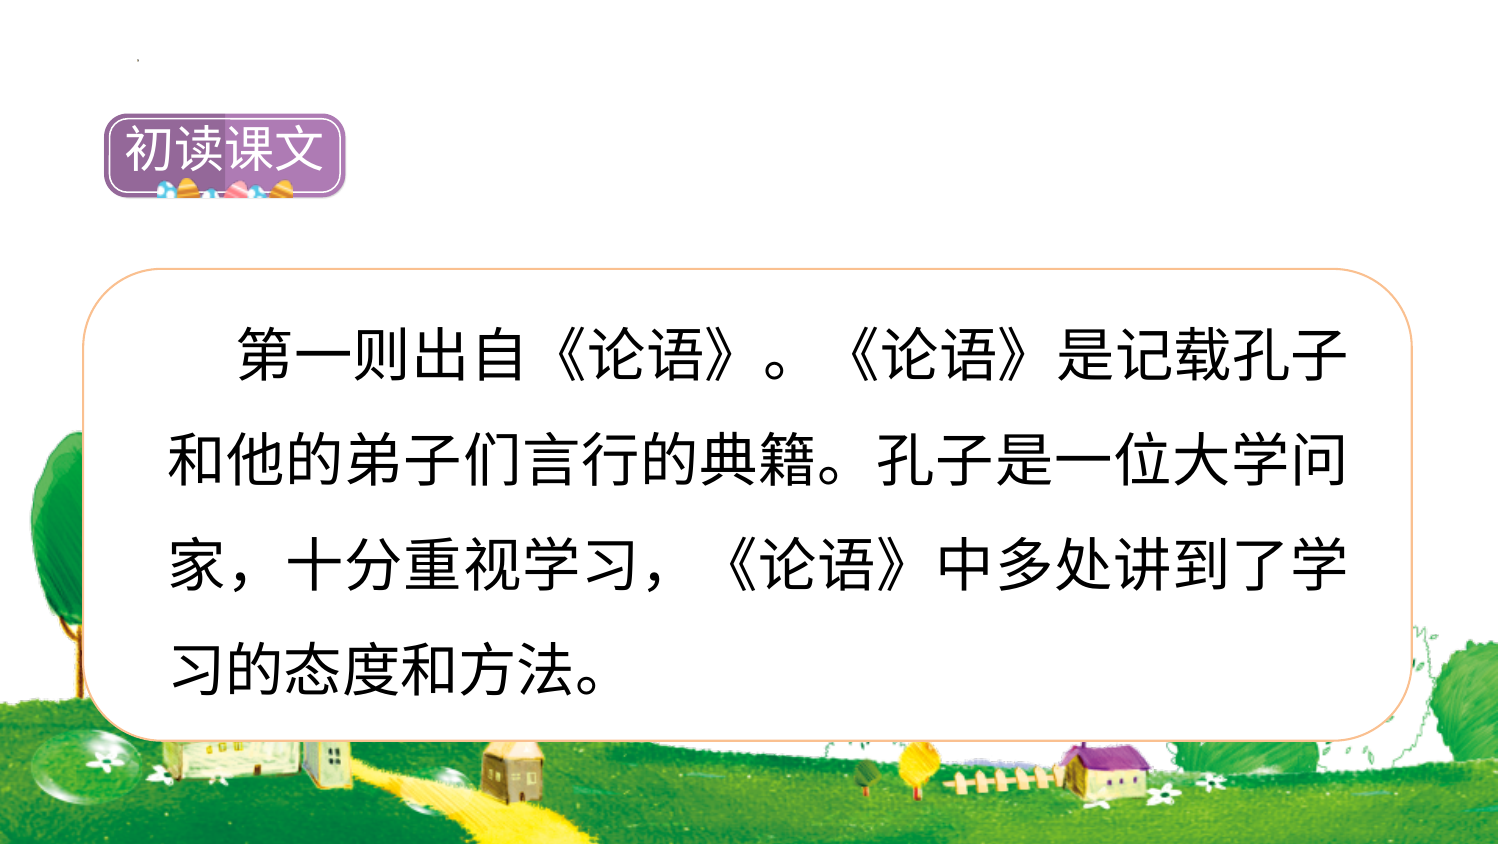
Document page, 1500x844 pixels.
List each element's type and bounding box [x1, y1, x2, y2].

text_box [83, 268, 1412, 741]
text_box [104, 109, 346, 198]
picture [0, 409, 1498, 844]
